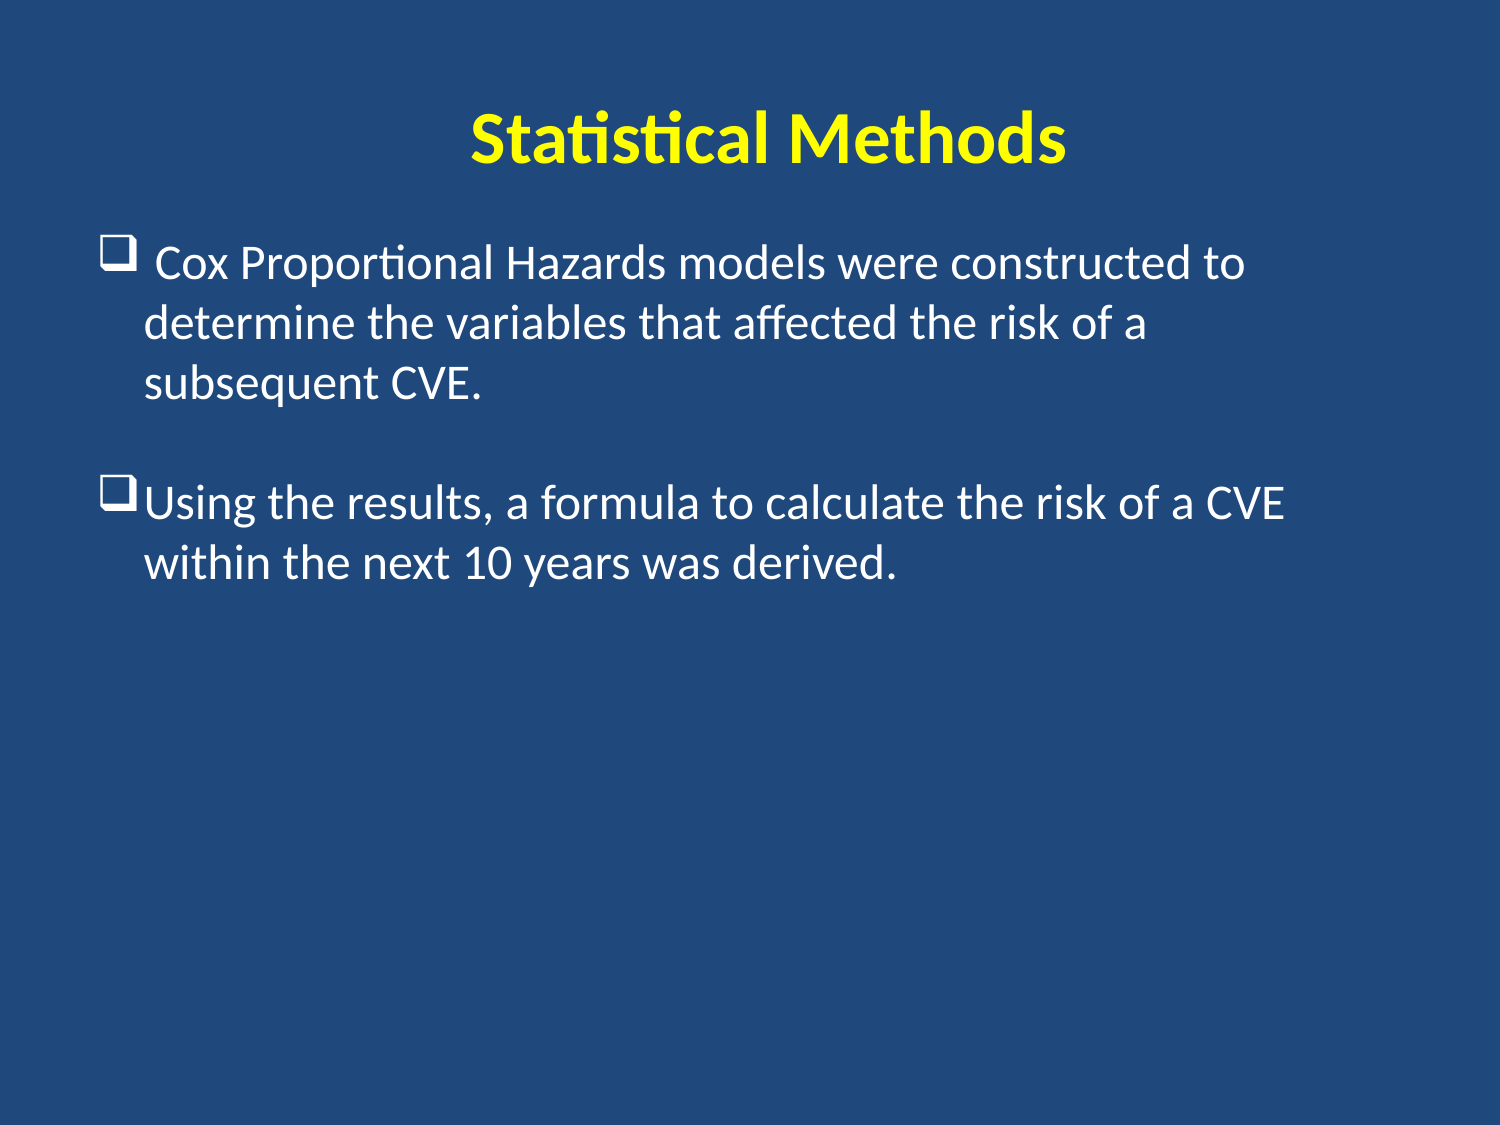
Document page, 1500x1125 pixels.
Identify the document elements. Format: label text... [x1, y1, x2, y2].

text_box Cox Proportional Hazards models were constructed to determine the variables that affected the risk of a subsequent CVE. Using the results, a formula to calculate the risk of a CVE within the next 10 years was derived. [81, 162, 1367, 598]
title Statistical Methods [50, 40, 1489, 228]
